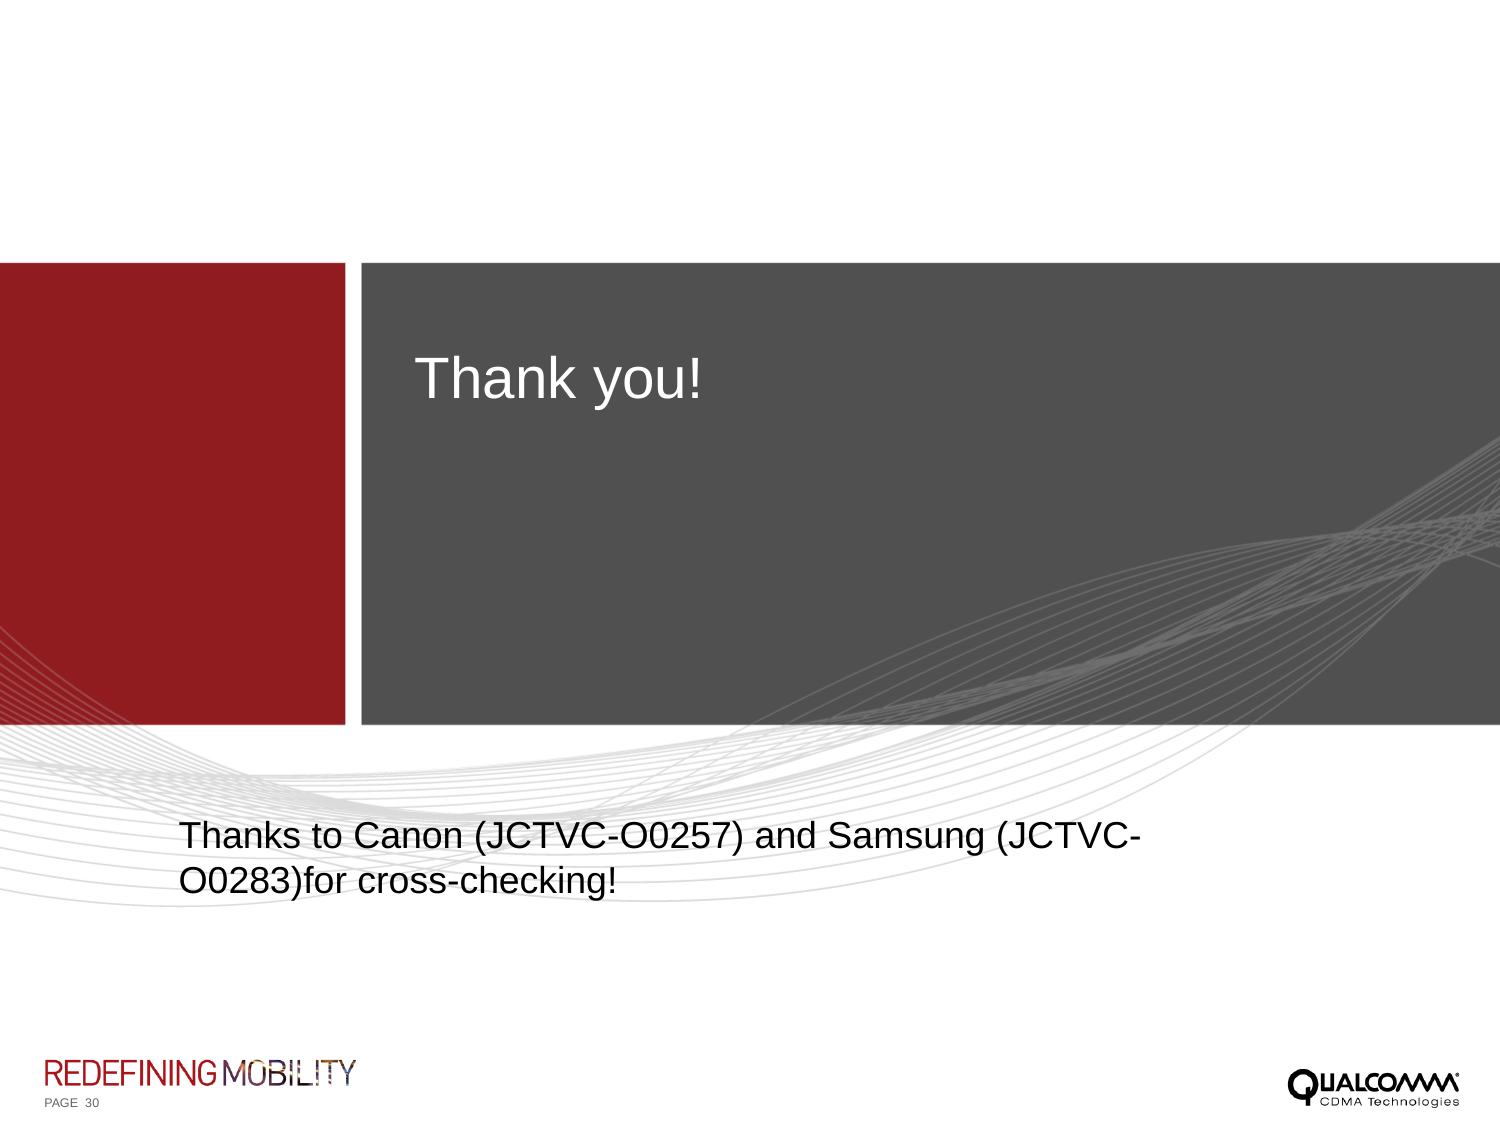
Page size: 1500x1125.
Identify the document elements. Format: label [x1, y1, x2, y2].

picture [0, 187, 1500, 938]
list [399, 337, 1188, 538]
picture [30, 1048, 366, 1098]
text_box [163, 803, 1183, 908]
